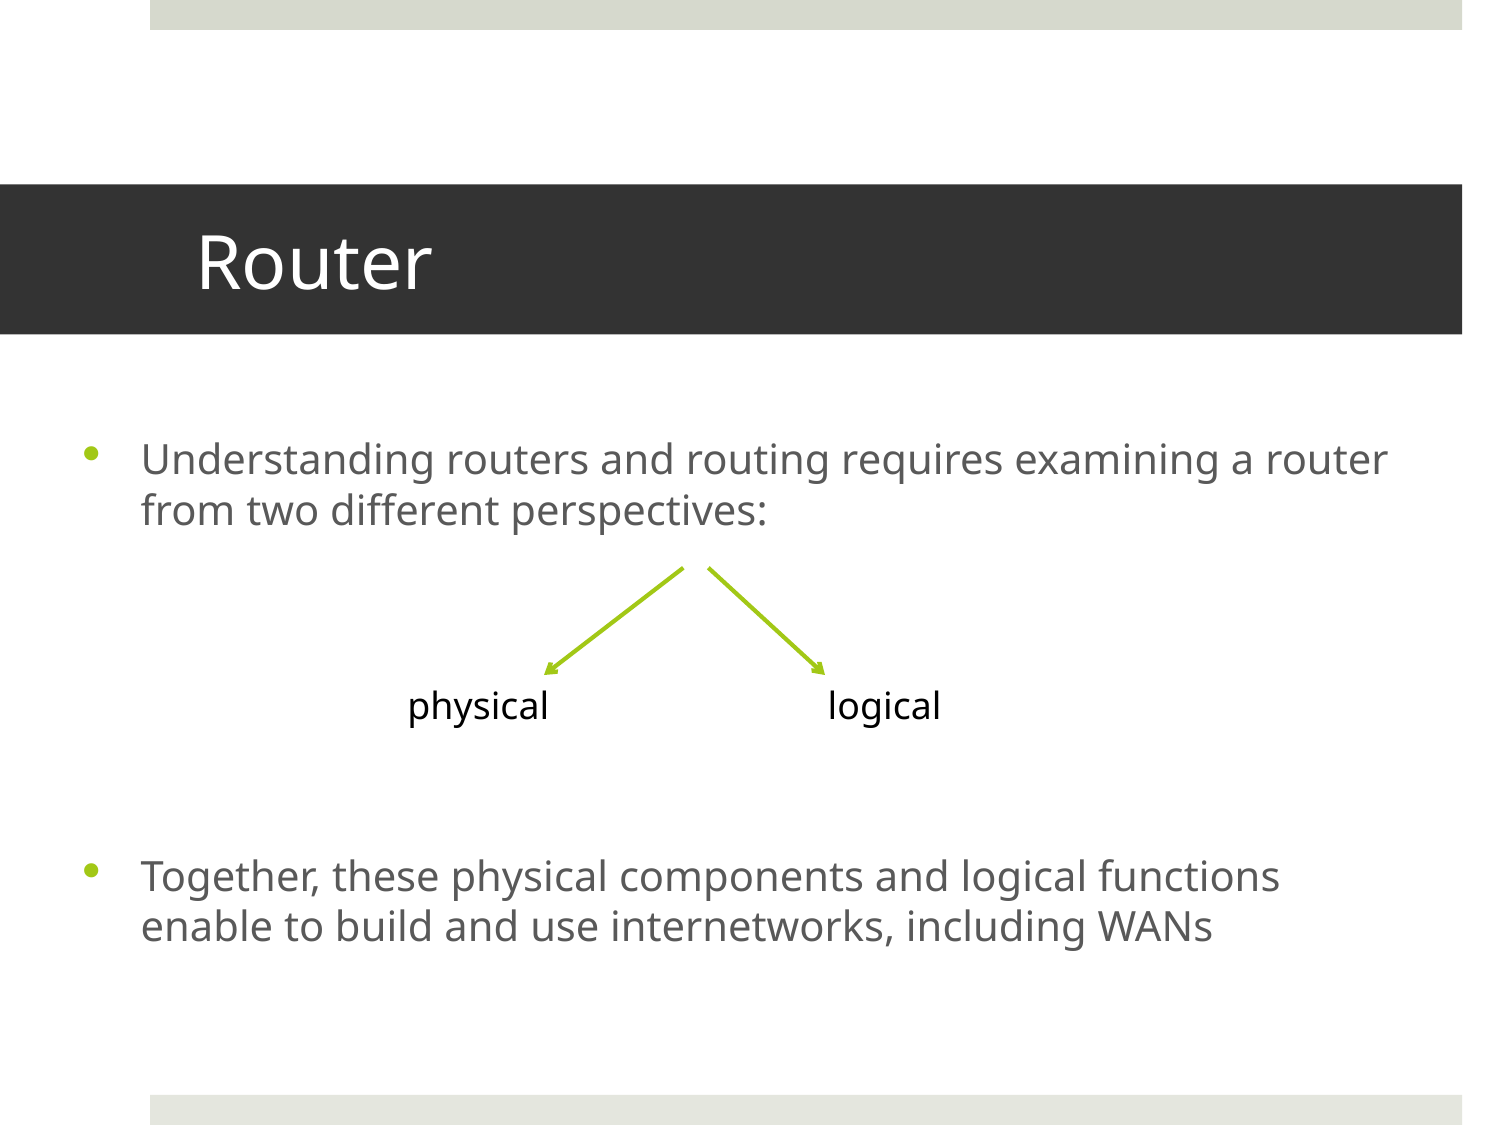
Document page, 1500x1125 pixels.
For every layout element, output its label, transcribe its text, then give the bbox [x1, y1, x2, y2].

text_box logical [813, 674, 967, 735]
title Router [0, 184, 1463, 335]
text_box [707, 567, 826, 676]
list Understanding routers and routing requires examining a router from two different perspectives: Together, these physical components and logical functions enable to build and use internetworks, including WANs [69, 425, 1432, 1028]
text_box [543, 567, 684, 676]
text_box physical [392, 674, 574, 735]
